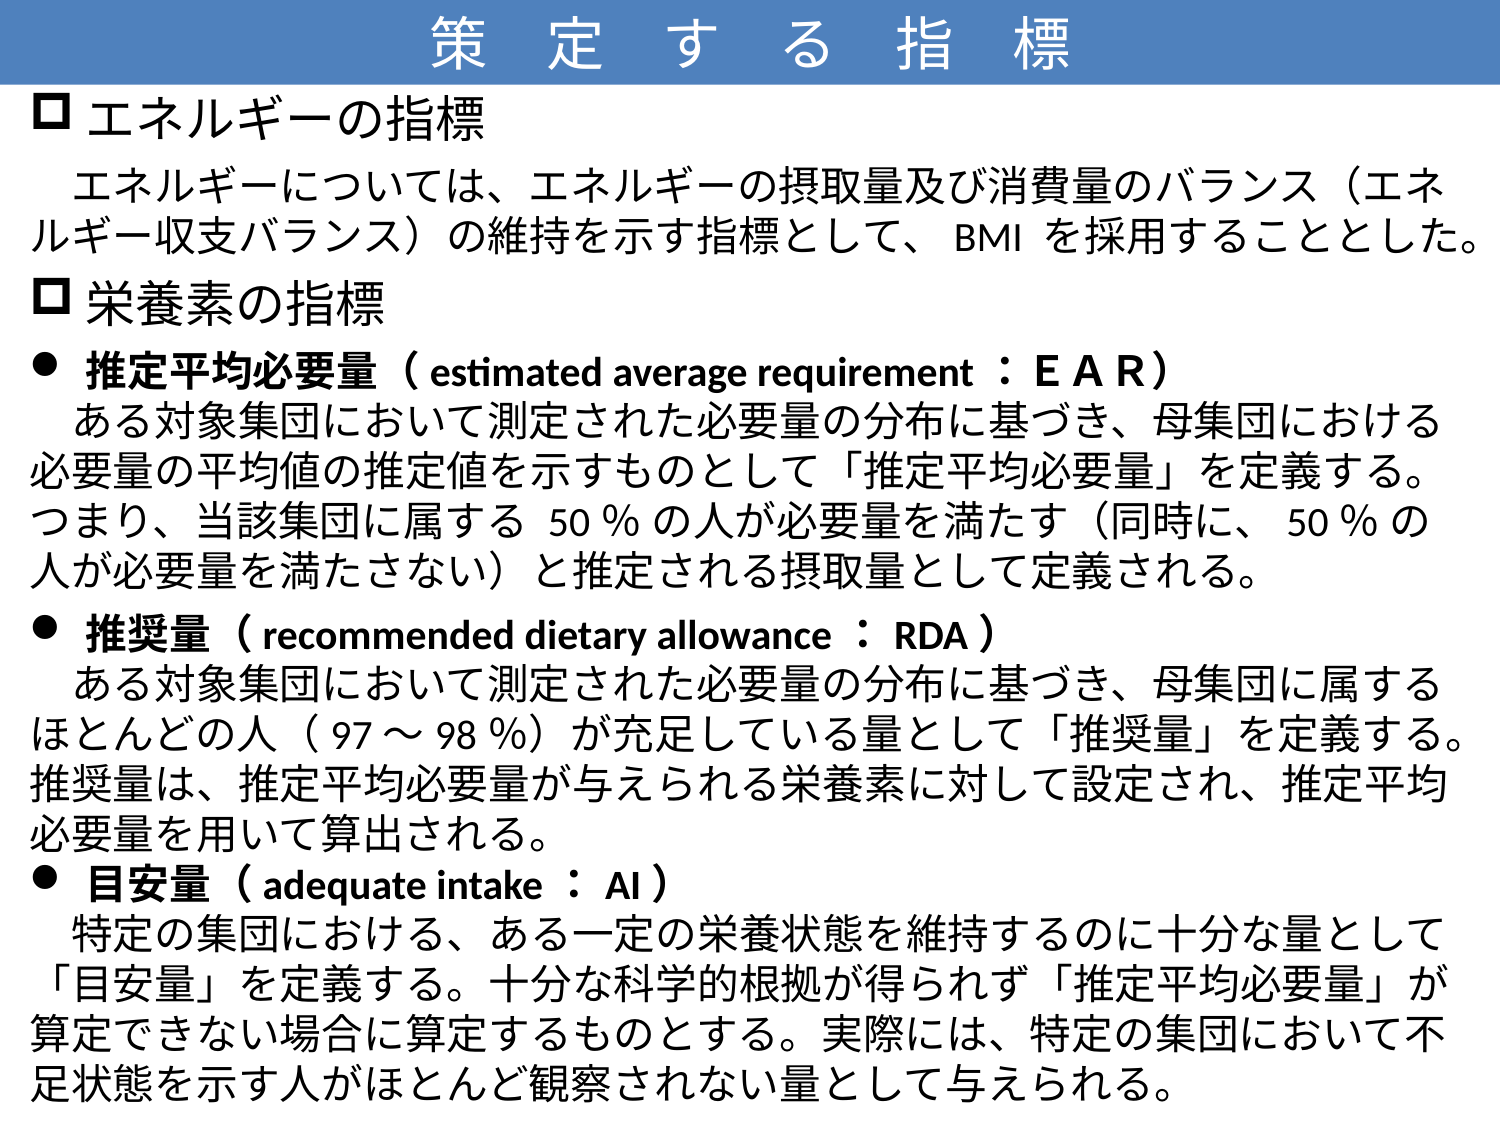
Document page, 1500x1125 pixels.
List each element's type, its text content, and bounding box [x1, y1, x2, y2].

text_box 策 定 す る 指 標 [0, 0, 1500, 87]
text_box エネルギーの指標 エネルギーについては、エネルギーの摂取量及び消費量のバランス（エネルギー収支バランス）の維持を示す指標として、BMI を採用することとした。 栄養素の指標 推定平均必要量（estimated average requirement：ＥＡＲ） ある対象集団において測定された必要量の分布に基づき、母集団における必要量の平均値の推定値を示すものとして「推定平均必要量」を定義する。つまり、当該集団に属する 50％ の人が必要量を満たす（同時に、50％ の人が必要量を満たさない）と推定される摂取量として定義される。 推奨量（recommended dietary allowance：RDA） ある対象集団において測定された必要量の分布に基づき、母集団に属するほとんどの人（97～98％）が充足している量として「推奨量」を定義する。推奨量は、推定平均必要量が与えられる栄養素に対して設定され、推定平均必要量を用いて算出される。 目安量（adequate intake：AI） 特定の集団における、ある一定の栄養状態を維持するのに十分な量として「目安量」を定義する。十分な科学的根拠が得られず「推定平均必要量」が算定できない場合に算定するものとする。実際には、特定の集団において不足状態を示す人がほとんど観察されない量として与えられる。 [14, 87, 1486, 1116]
